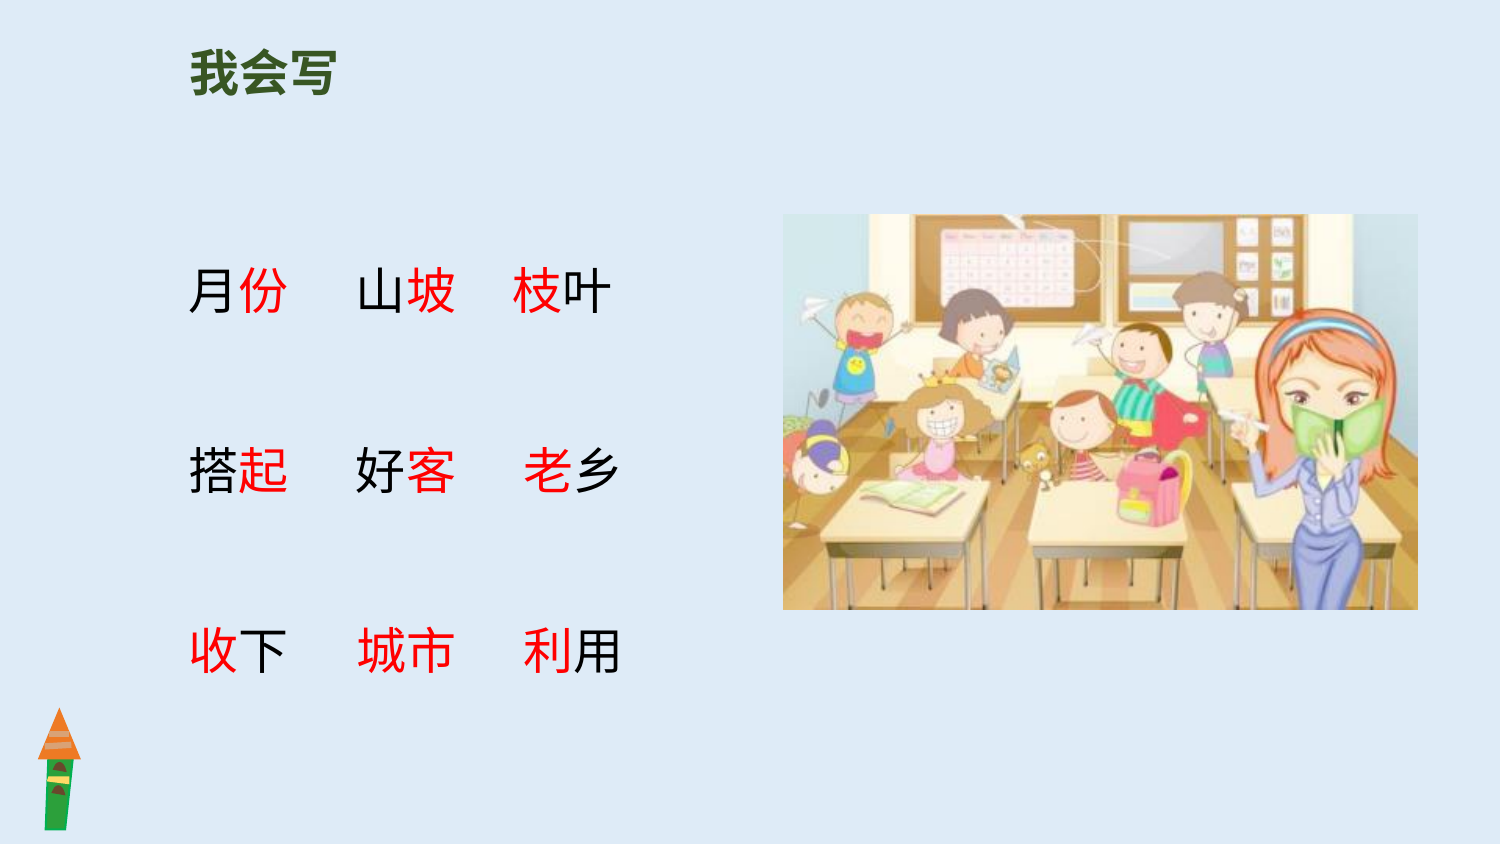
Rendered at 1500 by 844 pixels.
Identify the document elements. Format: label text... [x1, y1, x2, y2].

text_box 月份 山坡 枝叶 搭起 好客 老乡 收下 城市 利用 [177, 133, 1298, 685]
text_box 我会写 [177, 35, 351, 107]
picture [783, 214, 1418, 611]
